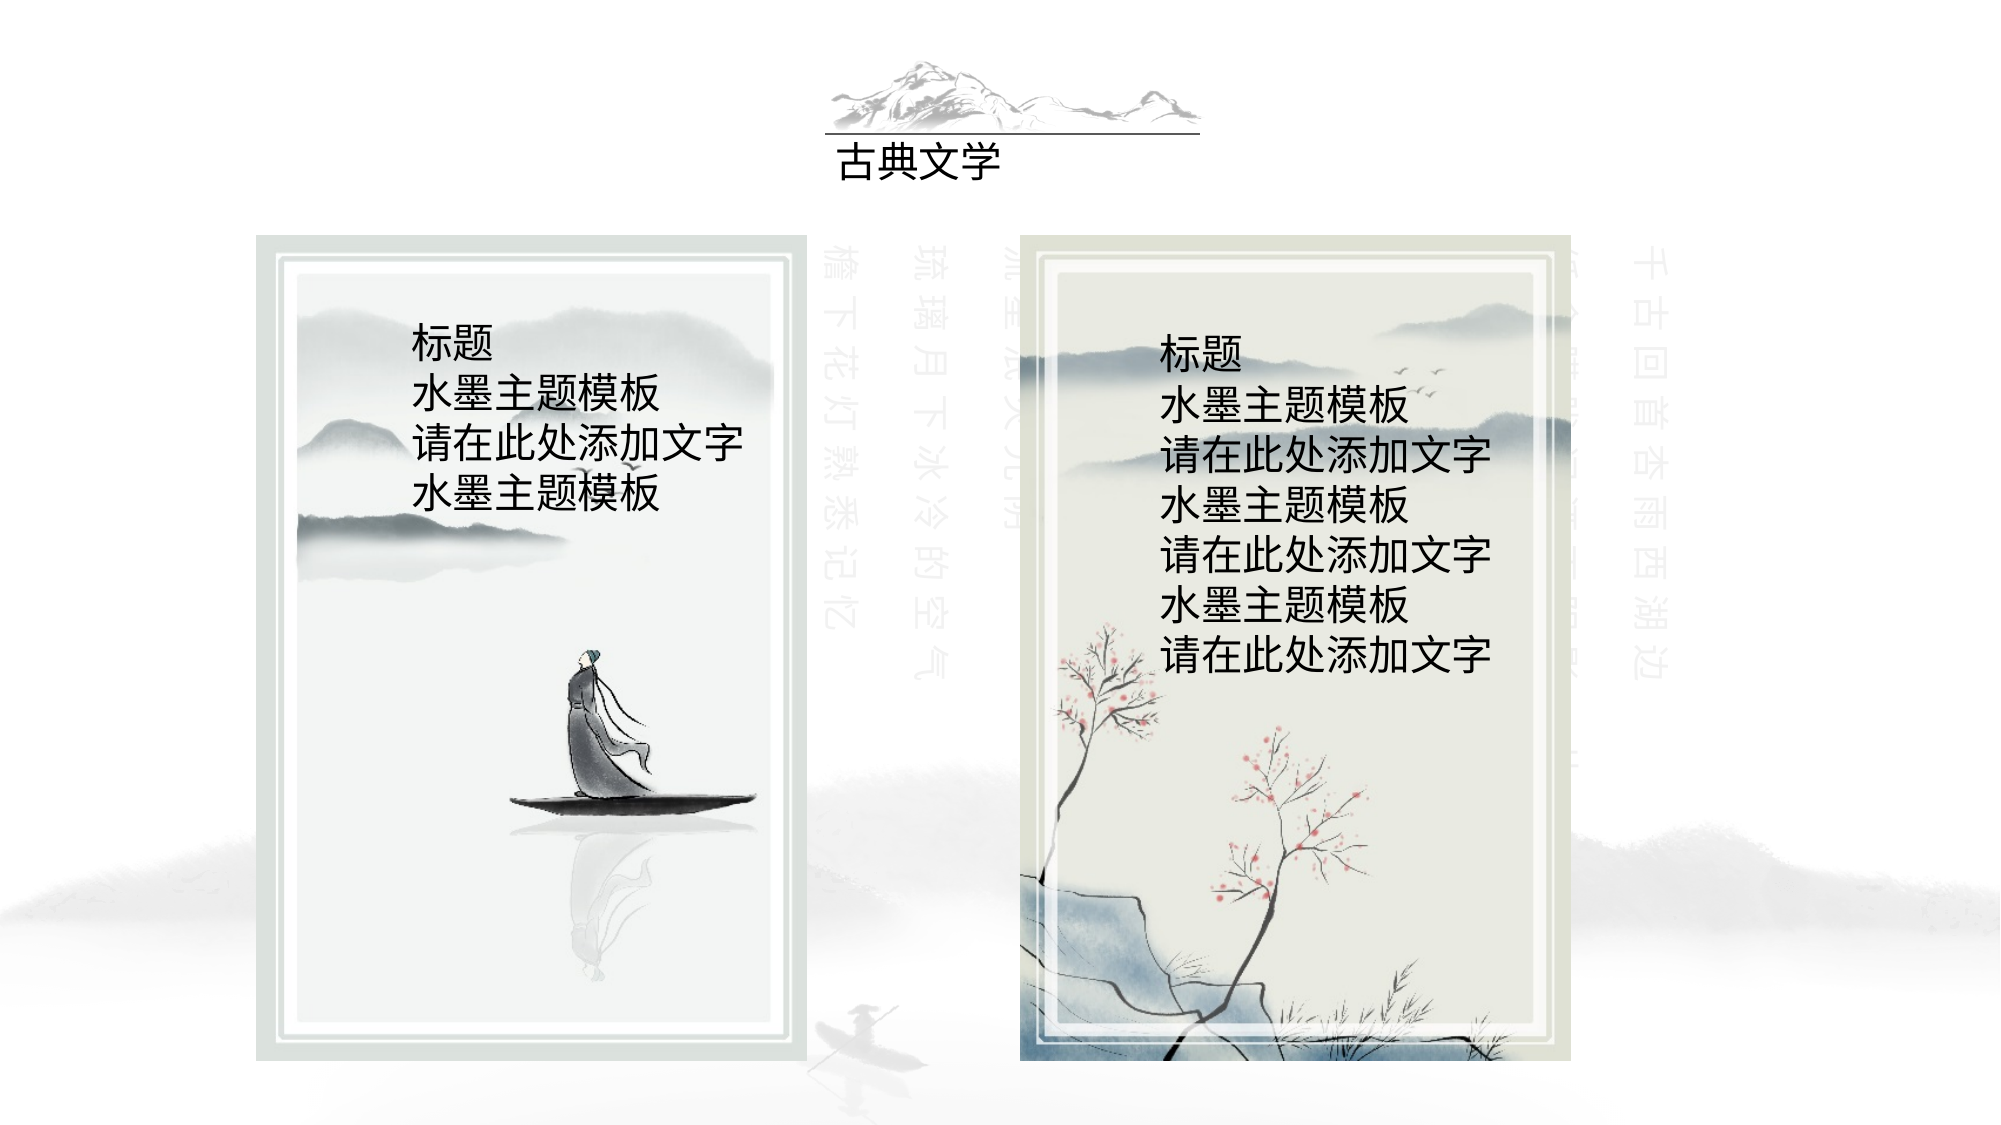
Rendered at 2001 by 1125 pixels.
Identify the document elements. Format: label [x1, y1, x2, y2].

picture [0, 235, 2000, 1125]
picture [831, 36, 1222, 150]
